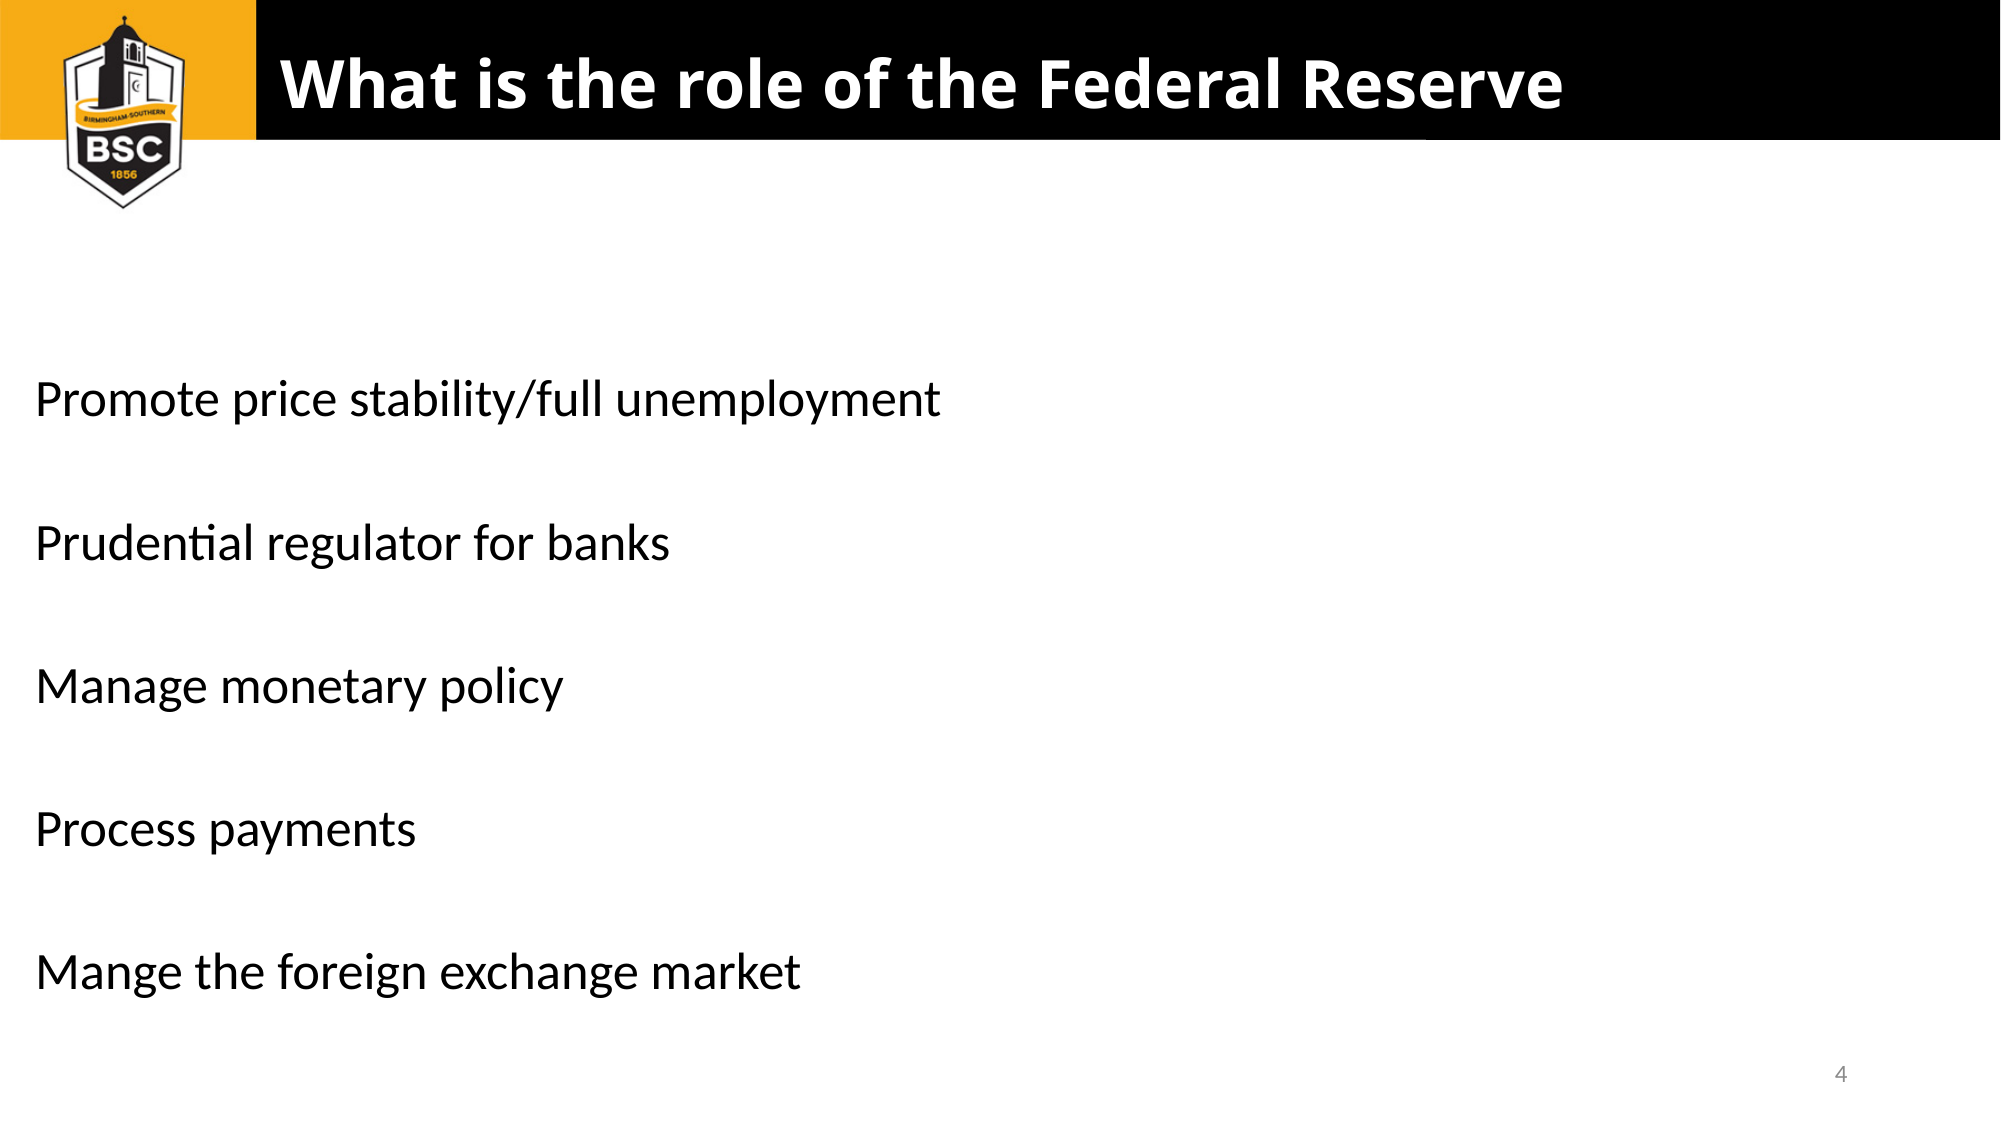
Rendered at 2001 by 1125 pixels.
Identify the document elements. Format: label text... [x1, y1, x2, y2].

list Promote price stability/full unemployment Prudential regulator for banks Manage monetary policy Process payments Mange the foreign exchange market [20, 286, 1923, 1014]
picture [0, 0, 1426, 804]
title What is the role of the Federal Reserve [265, 47, 1840, 128]
slide_number 4 [1412, 1042, 1863, 1103]
